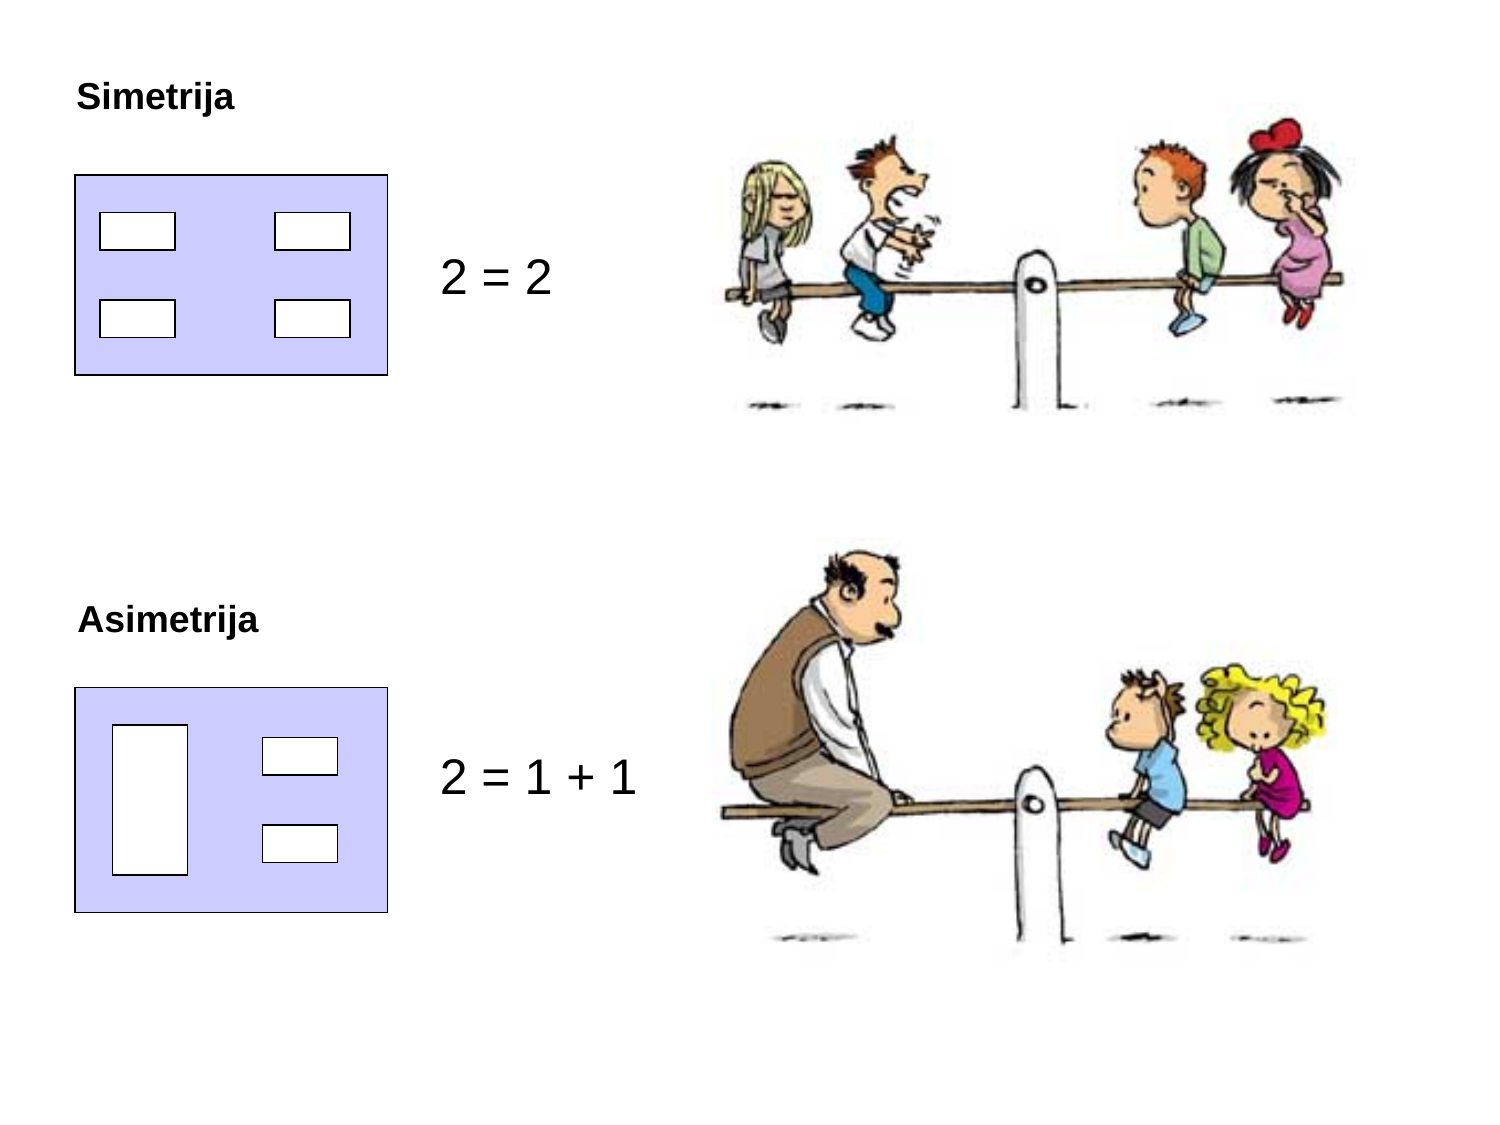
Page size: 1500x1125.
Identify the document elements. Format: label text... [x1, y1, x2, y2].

text_box [274, 299, 350, 338]
text_box [262, 825, 338, 863]
picture [712, 103, 1363, 426]
text_box 2 = 1 + 1 [424, 737, 653, 813]
text_box [274, 212, 350, 250]
text_box [99, 212, 175, 250]
text_box [99, 299, 175, 338]
text_box [74, 174, 388, 375]
text_box [262, 737, 338, 775]
text_box Simetrija [61, 64, 250, 125]
text_box 2 = 2 [425, 237, 568, 313]
text_box Asimetrija [62, 587, 274, 648]
text_box [112, 724, 188, 875]
text_box [74, 687, 388, 913]
picture [712, 537, 1338, 962]
